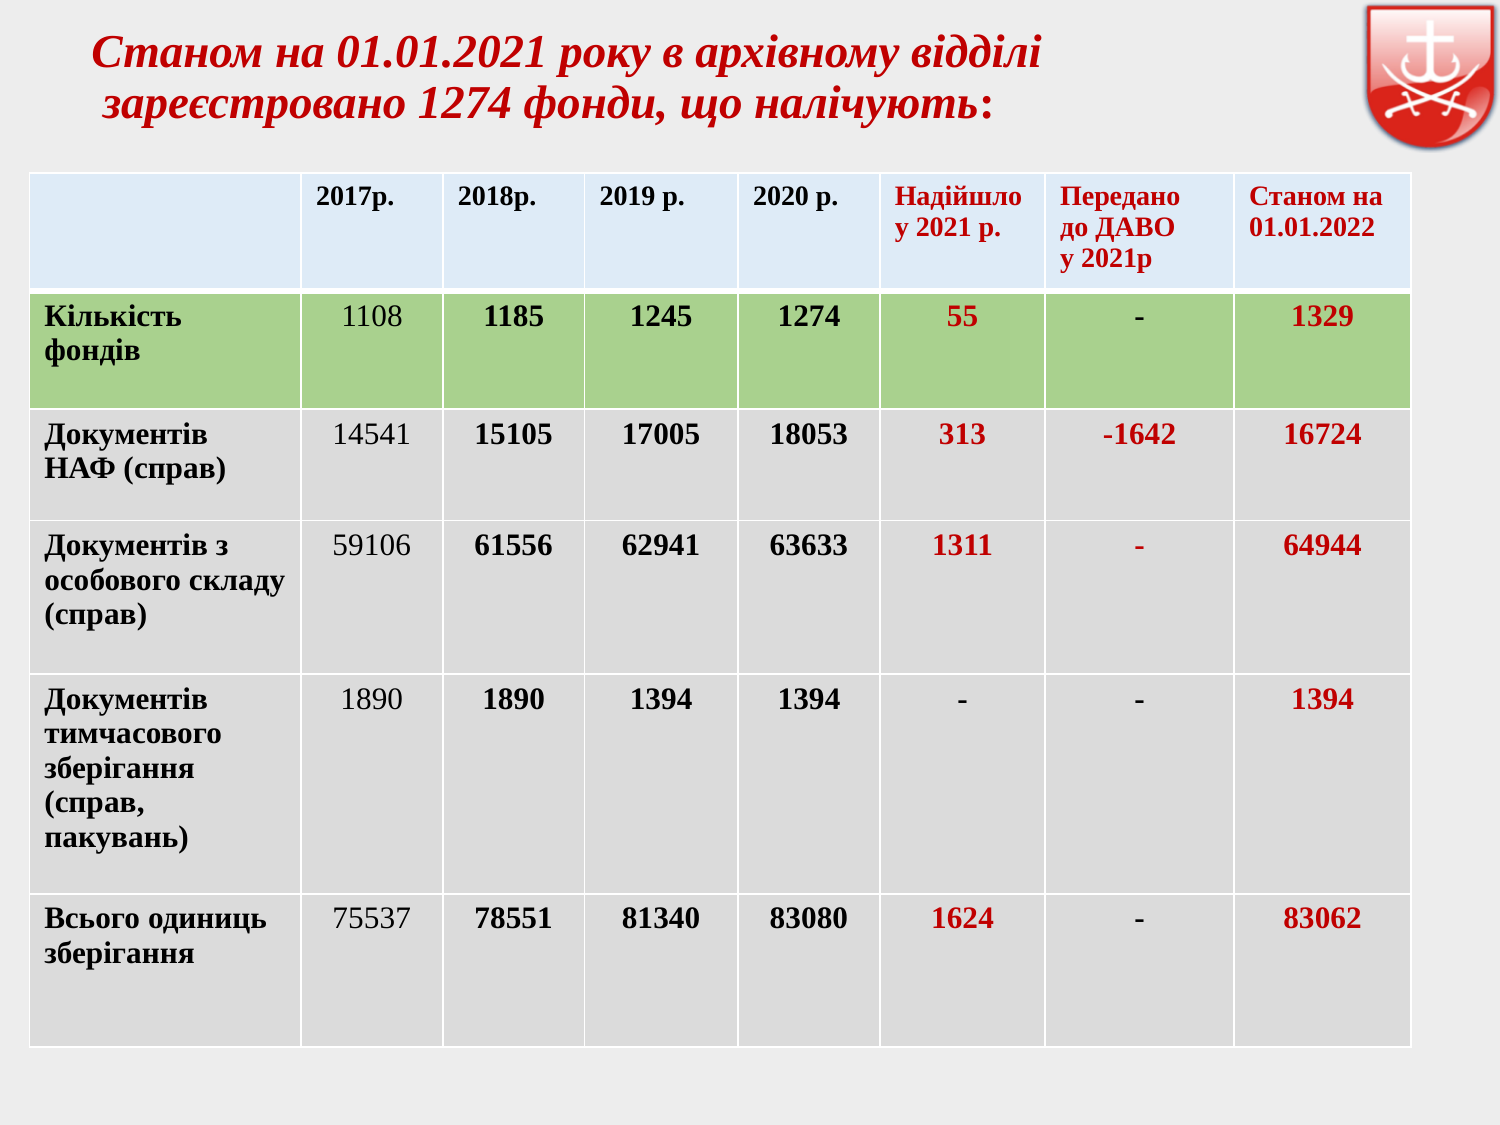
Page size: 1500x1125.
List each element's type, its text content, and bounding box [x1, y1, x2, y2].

table_cell 1394 [739, 675, 879, 893]
title Станом на 01.01.2021 року в архівному відділі зареєстровано 1274 фонди, що налічують: [29, 19, 1412, 172]
table_cell 64944 [1235, 521, 1410, 673]
table_header Станом на 01.01.2022 [1235, 174, 1410, 288]
table_cell 18053 [739, 410, 879, 520]
table_cell Документів НАФ (справ) [30, 410, 300, 520]
table_cell 61556 [444, 521, 584, 673]
table_header 2019 р. [585, 174, 737, 288]
table_cell -1642 [1046, 410, 1233, 520]
table_cell 1311 [881, 521, 1044, 673]
table_header 2018р. [444, 174, 584, 288]
table_header Надійшло у 2021 р. [881, 174, 1044, 288]
table_cell 83062 [1235, 895, 1410, 1046]
table_cell Документів з особового складу (справ) [30, 521, 300, 673]
table_cell 1624 [881, 895, 1044, 1046]
table_cell - [1046, 895, 1233, 1046]
table_cell - [1046, 521, 1233, 673]
table_cell 63633 [739, 521, 879, 673]
table_header 2017р. [302, 174, 442, 288]
table_cell 17005 [585, 410, 737, 520]
table_cell 16724 [1235, 410, 1410, 520]
table_cell 1245 [585, 294, 737, 408]
table_cell Документів тимчасового зберігання (справ, пакувань) [30, 675, 300, 893]
table_cell 55 [881, 294, 1044, 408]
table_cell 1108 [302, 294, 442, 408]
table_header Передано до ДАВО у 2021р [1046, 174, 1233, 288]
table_cell 1394 [585, 675, 737, 893]
table_cell 81340 [585, 895, 737, 1046]
table_cell 1185 [444, 294, 584, 408]
table_header 2020 р. [739, 174, 879, 288]
table_cell 1394 [1235, 675, 1410, 893]
table_cell - [1046, 294, 1233, 408]
table_cell 75537 [302, 895, 442, 1046]
table_cell Кількість фондів [30, 294, 300, 408]
table_cell 1890 [444, 675, 584, 893]
table_cell 78551 [444, 895, 584, 1046]
table_cell 59106 [302, 521, 442, 673]
table_header [30, 174, 300, 288]
table_cell 1890 [302, 675, 442, 893]
table_cell 62941 [585, 521, 737, 673]
table_cell 15105 [444, 410, 584, 520]
table_cell 313 [881, 410, 1044, 520]
table_cell - [1046, 675, 1233, 893]
table_cell Всього одиниць зберігання [30, 895, 300, 1046]
table_cell 1274 [739, 294, 879, 408]
picture [1359, 0, 1500, 153]
table_cell - [881, 675, 1044, 893]
table_cell 1329 [1235, 294, 1410, 408]
table_cell 14541 [302, 410, 442, 520]
table_cell 83080 [739, 895, 879, 1046]
